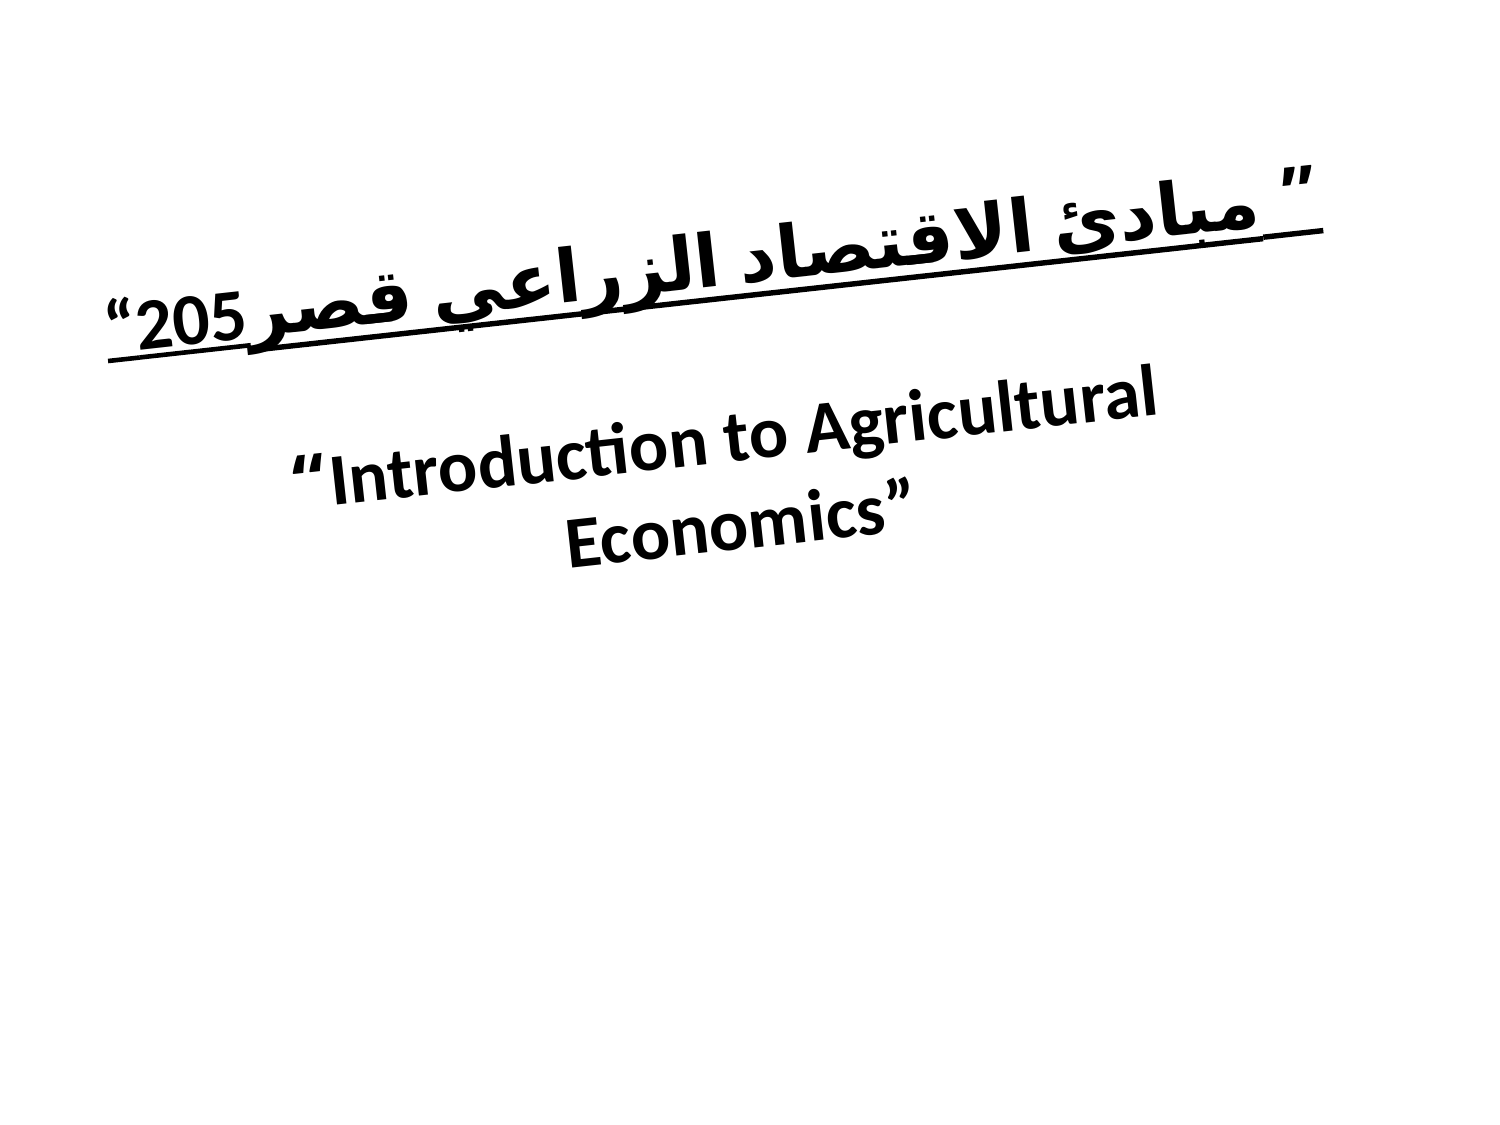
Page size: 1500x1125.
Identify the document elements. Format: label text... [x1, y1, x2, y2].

title “205مبادئ الاقتصاد الزراعي قصر ” “Introduction to Agricultural Economics” [71, 129, 1391, 734]
